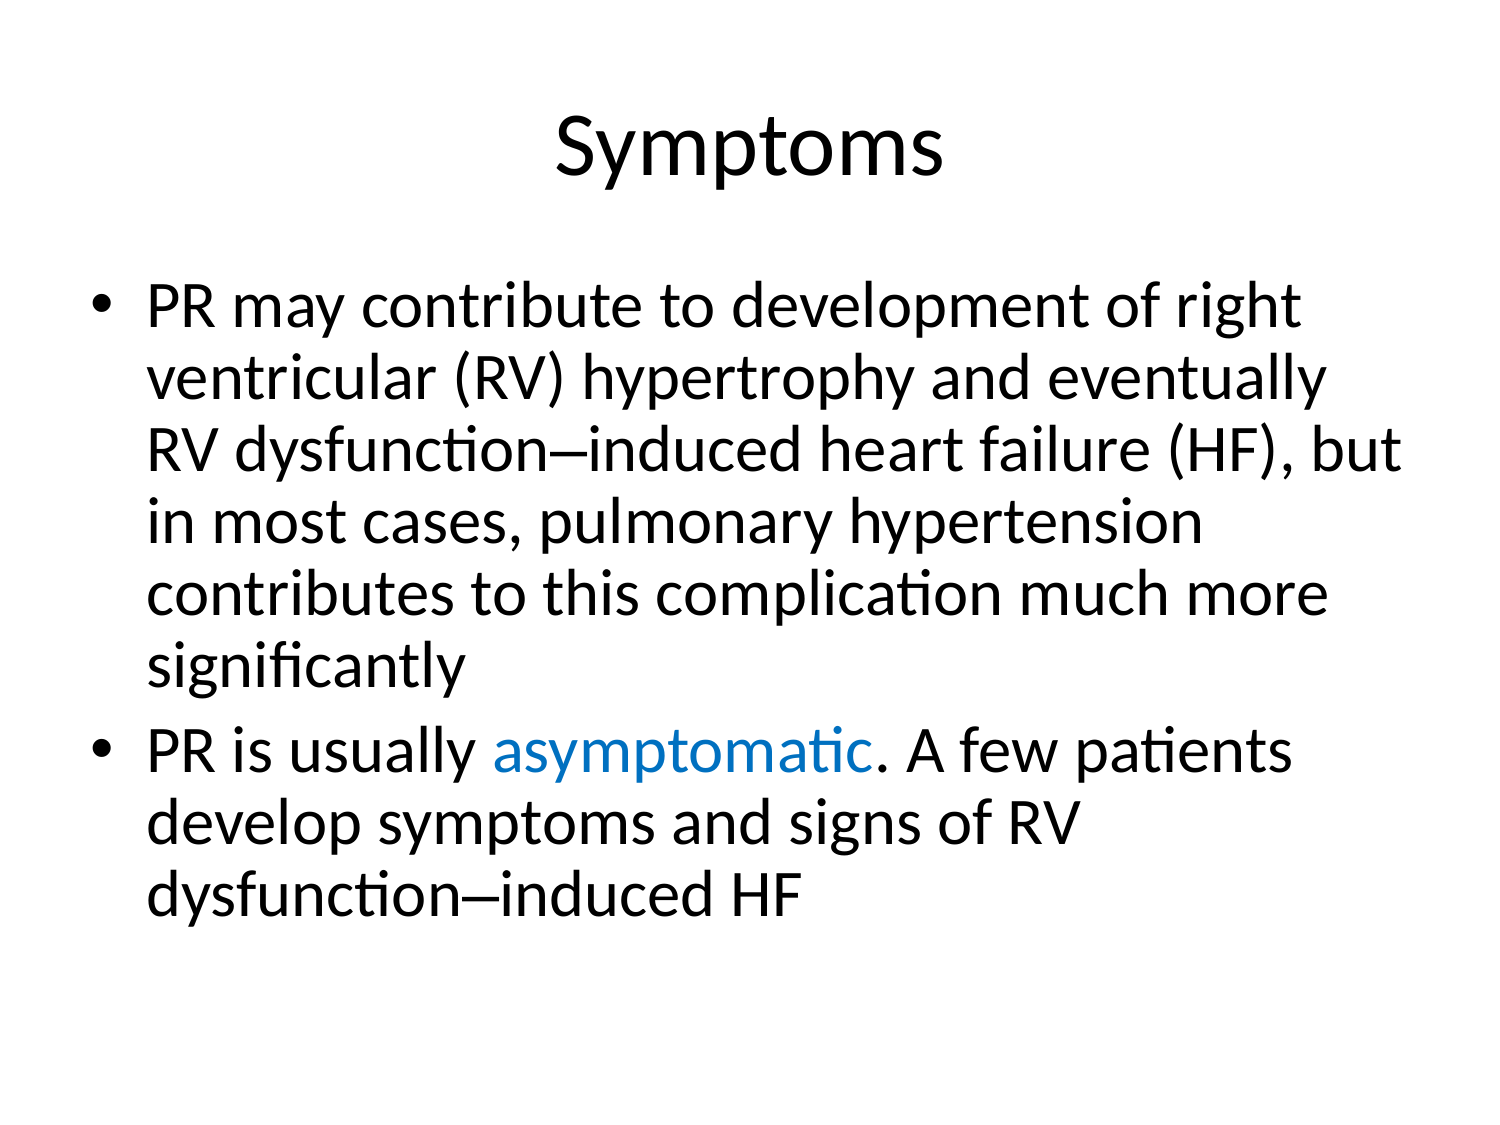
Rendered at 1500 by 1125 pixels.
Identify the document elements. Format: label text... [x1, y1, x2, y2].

title Symptoms [75, 45, 1425, 233]
list PR may contribute to development of right ventricular (RV) hypertrophy and eventually RV dysfunction–induced heart failure (HF), but in most cases, pulmonary hypertension contributes to this complication much more significantly PR is usually asymptomatic. A few patients develop symptoms and signs of RV dysfunction–induced HF [75, 262, 1425, 1005]
